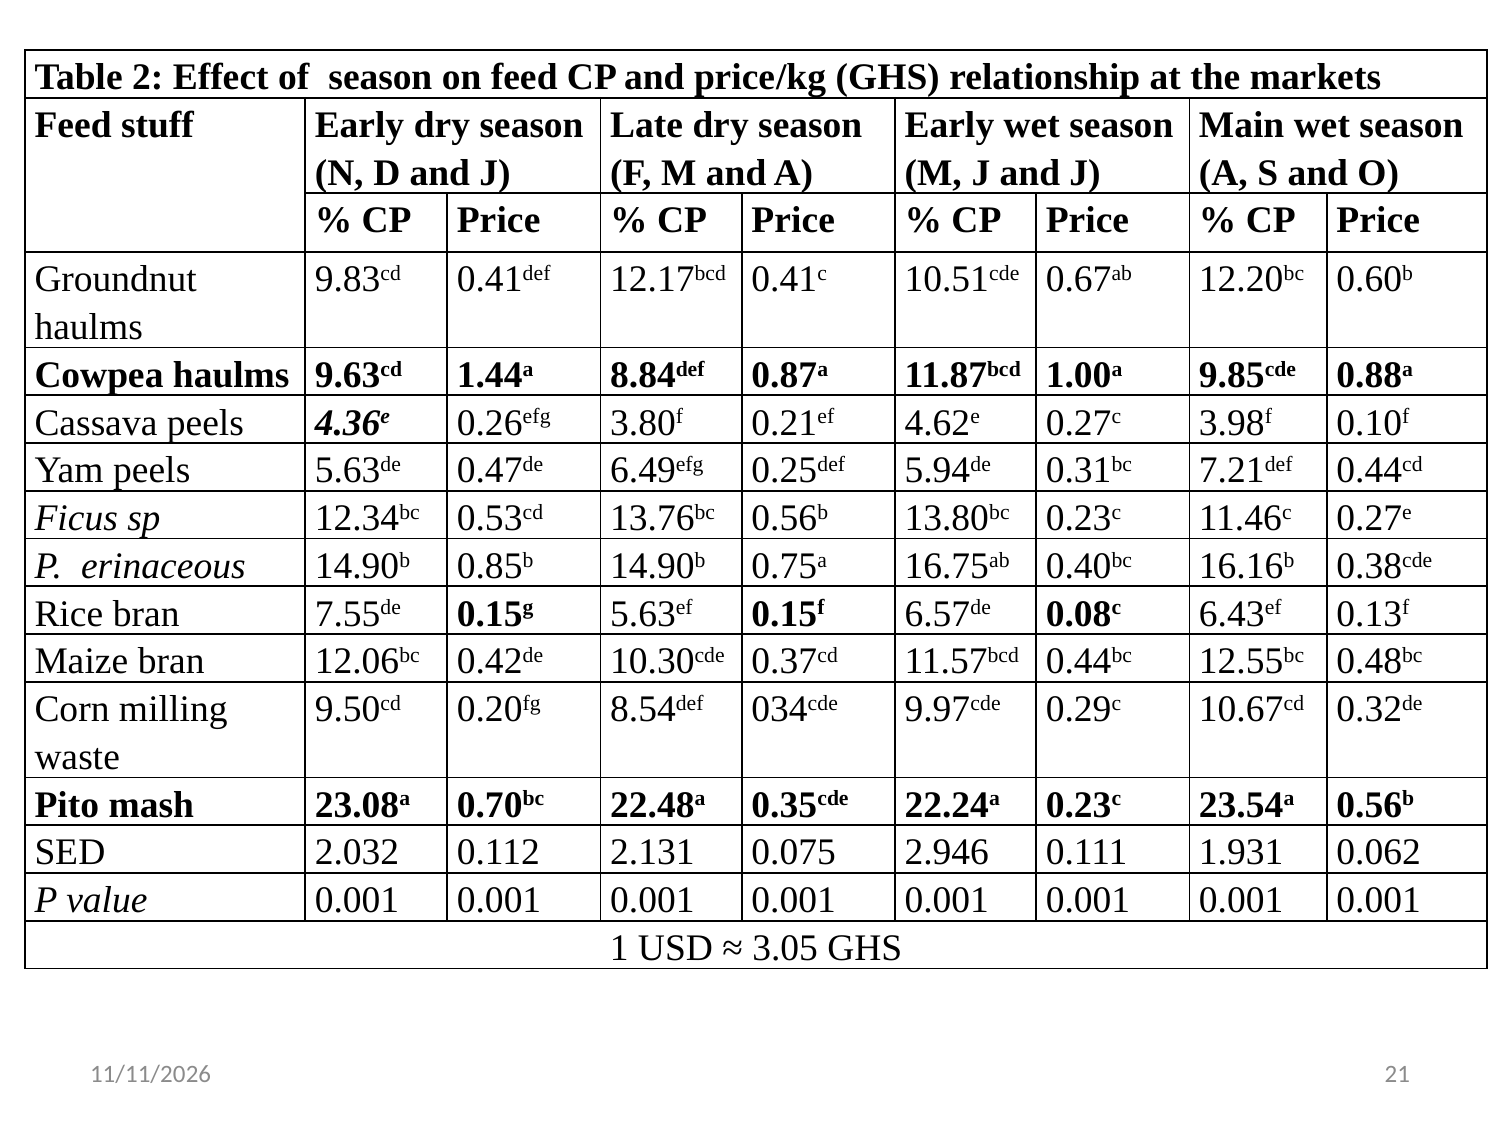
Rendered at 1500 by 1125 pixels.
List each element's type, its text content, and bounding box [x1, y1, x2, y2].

table_cell 12.17bcd [601, 253, 741, 347]
table_cell 034cde [743, 683, 894, 777]
table_cell Price [743, 194, 894, 251]
slide_number 21 [1074, 1042, 1425, 1103]
table_cell 4.36e [306, 396, 446, 442]
table_cell Pito mash [26, 778, 304, 824]
table_cell 4.62e [896, 396, 1035, 442]
table_cell 0.53cd [448, 492, 600, 538]
table_cell 0.062 [1328, 826, 1486, 872]
table_cell Ficus sp [26, 492, 304, 538]
table_cell 0.56b [743, 492, 894, 538]
table_cell 6.43ef [1190, 587, 1326, 633]
table_cell 0.15f [743, 587, 894, 633]
table_cell 9.63cd [306, 348, 446, 394]
table_cell 0.38cde [1328, 539, 1486, 585]
table_cell 11.57bcd [896, 635, 1035, 681]
table_cell 5.63de [306, 444, 446, 490]
table_cell 10.30cde [601, 635, 741, 681]
table_cell 0.32de [1328, 683, 1486, 777]
table_cell 12.06bc [306, 635, 446, 681]
table_cell 7.21def [1190, 444, 1326, 490]
table_cell 22.48a [601, 778, 741, 824]
table_cell P value [26, 874, 304, 920]
table_cell 9.97cde [896, 683, 1035, 777]
table_cell 0.08c [1037, 587, 1189, 633]
table_cell 1.00a [1037, 348, 1189, 394]
table_cell % CP [306, 194, 446, 251]
table_cell Main wet season (A, S and O) [1190, 99, 1486, 192]
table_cell 0.15g [448, 587, 600, 633]
table_cell 9.83cd [306, 253, 446, 347]
table_cell 11.46c [1190, 492, 1326, 538]
table_cell 0.001 [1328, 874, 1486, 920]
table_cell 0.13f [1328, 587, 1486, 633]
table_cell 8.84def [601, 348, 741, 394]
table_cell 0.35cde [743, 778, 894, 824]
table_cell 12.55bc [1190, 635, 1326, 681]
table_cell 0.21ef [743, 396, 894, 442]
table_cell 0.47de [448, 444, 600, 490]
table_cell 6.57de [896, 587, 1035, 633]
table_cell 0.44bc [1037, 635, 1189, 681]
table_cell 0.40bc [1037, 539, 1189, 585]
table_cell 0.23c [1037, 778, 1189, 824]
table_cell Rice bran [26, 587, 304, 633]
table_cell 10.67cd [1190, 683, 1326, 777]
table_cell 0.48bc [1328, 635, 1486, 681]
table_cell P. erinaceous [26, 539, 304, 585]
table_cell 13.76bc [601, 492, 741, 538]
table_cell 12.20bc [1190, 253, 1326, 347]
table_cell % CP [896, 194, 1035, 251]
table_cell 0.88a [1328, 348, 1486, 394]
table_cell 0.75a [743, 539, 894, 585]
table_cell Price [1037, 194, 1189, 251]
table_cell Price [1328, 194, 1486, 251]
table_cell Late dry season (F, M and A) [601, 99, 894, 192]
table_cell 0.42de [448, 635, 600, 681]
table_header Table 2: Effect of season on feed CP and price/kg (GHS) relationship at the markets [26, 51, 1486, 97]
table_cell 1.44a [448, 348, 600, 394]
table_cell 0.25def [743, 444, 894, 490]
table_cell 0.001 [601, 874, 741, 920]
table_cell 11.87bcd [896, 348, 1035, 394]
table_cell 14.90b [601, 539, 741, 585]
table_cell 2.946 [896, 826, 1035, 872]
table_cell 0.31bc [1037, 444, 1189, 490]
table_cell Feed stuff [26, 99, 304, 251]
table_cell Early dry season (N, D and J) [306, 99, 600, 192]
table_cell 0.075 [743, 826, 894, 872]
table_cell 9.85cde [1190, 348, 1326, 394]
table_cell 8.54def [601, 683, 741, 777]
table_cell 23.54a [1190, 778, 1326, 824]
table_cell 0.26efg [448, 396, 600, 442]
table_cell 12.34bc [306, 492, 446, 538]
table_cell 2.131 [601, 826, 741, 872]
table_cell Corn milling waste [26, 683, 304, 777]
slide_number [75, 1042, 425, 1103]
table_cell Groundnut haulms [26, 253, 304, 347]
table_cell 0.001 [896, 874, 1035, 920]
table_cell 16.75ab [896, 539, 1035, 585]
table_cell Early wet season (M, J and J) [896, 99, 1189, 192]
table_cell 0.85b [448, 539, 600, 585]
table_cell SED [26, 826, 304, 872]
table_cell % CP [1190, 194, 1326, 251]
table_cell 0.10f [1328, 396, 1486, 442]
table_cell 7.55de [306, 587, 446, 633]
table_cell 14.90b [306, 539, 446, 585]
table_cell 1 USD ≈ 3.05 GHS [26, 922, 1486, 968]
table_cell 0.001 [448, 874, 600, 920]
table_cell 0.001 [1037, 874, 1189, 920]
table_cell Cassava peels [26, 396, 304, 442]
table_cell 16.16b [1190, 539, 1326, 585]
table_cell 5.63ef [601, 587, 741, 633]
table_cell 6.49efg [601, 444, 741, 490]
table_cell 0.87a [743, 348, 894, 394]
table_cell 0.27e [1328, 492, 1486, 538]
table_cell 23.08a [306, 778, 446, 824]
table_cell Maize bran [26, 635, 304, 681]
table_cell 3.80f [601, 396, 741, 442]
table_cell 5.94de [896, 444, 1035, 490]
table_cell 0.001 [743, 874, 894, 920]
table_cell Cowpea haulms [26, 348, 304, 394]
table_cell Yam peels [26, 444, 304, 490]
table_cell 0.37cd [743, 635, 894, 681]
table_cell 3.98f [1190, 396, 1326, 442]
table_cell 0.29c [1037, 683, 1189, 777]
table_cell 0.27c [1037, 396, 1189, 442]
table_cell 0.112 [448, 826, 600, 872]
table_cell % CP [601, 194, 741, 251]
table_cell 1.931 [1190, 826, 1326, 872]
table_cell 0.41def [448, 253, 600, 347]
table_cell 0.001 [306, 874, 446, 920]
table_cell 0.44cd [1328, 444, 1486, 490]
table_cell 0.56b [1328, 778, 1486, 824]
table_cell 0.41c [743, 253, 894, 347]
table_cell 13.80bc [896, 492, 1035, 538]
table_cell 0.67ab [1037, 253, 1189, 347]
table_cell 0.20fg [448, 683, 600, 777]
table_cell 0.111 [1037, 826, 1189, 872]
table_cell 0.60b [1328, 253, 1486, 347]
table_cell 0.70bc [448, 778, 600, 824]
table_cell 0.23c [1037, 492, 1189, 538]
table_cell 10.51cde [896, 253, 1035, 347]
table_cell 22.24a [896, 778, 1035, 824]
table_cell Price [448, 194, 600, 251]
table_cell 2.032 [306, 826, 446, 872]
table_cell 9.50cd [306, 683, 446, 777]
table_cell 0.001 [1190, 874, 1326, 920]
